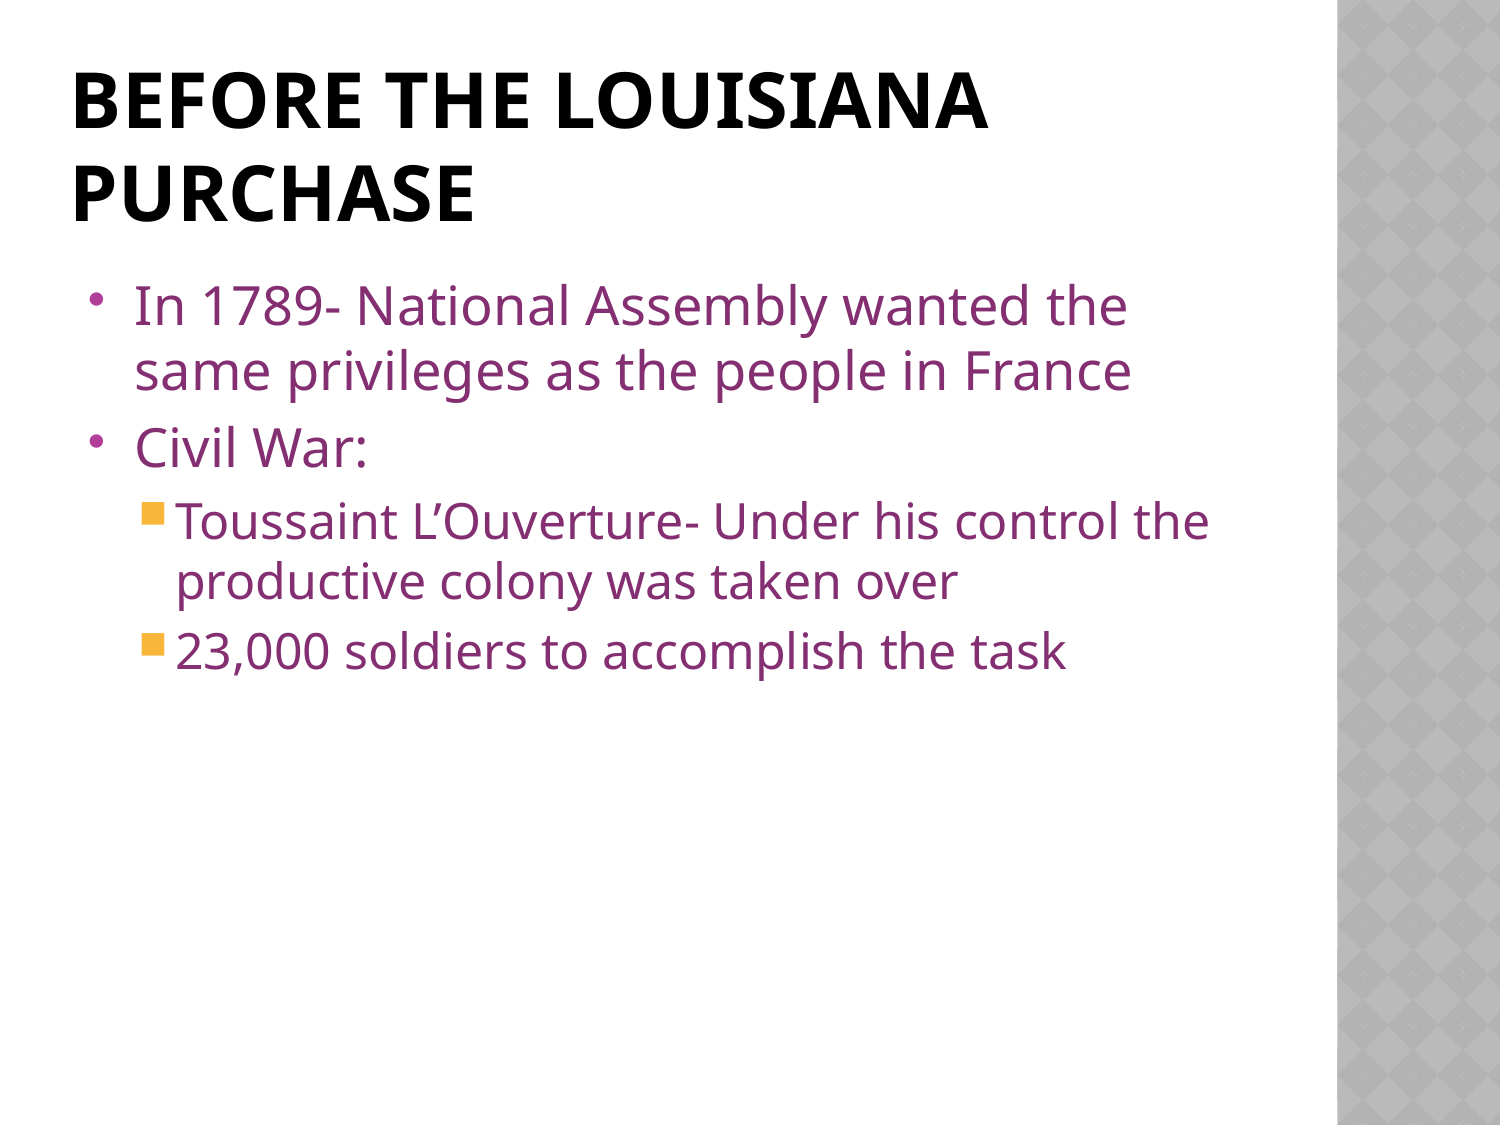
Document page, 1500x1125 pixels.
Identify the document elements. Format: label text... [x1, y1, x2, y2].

list In 1789- National Assembly wanted the same privileges as the people in France Civil War: Toussaint L’Ouverture- Under his control the productive colony was taken over 23,000 soldiers to accomplish the task [75, 264, 1263, 1059]
title Before the Louisiana Purchase [62, 50, 1263, 238]
